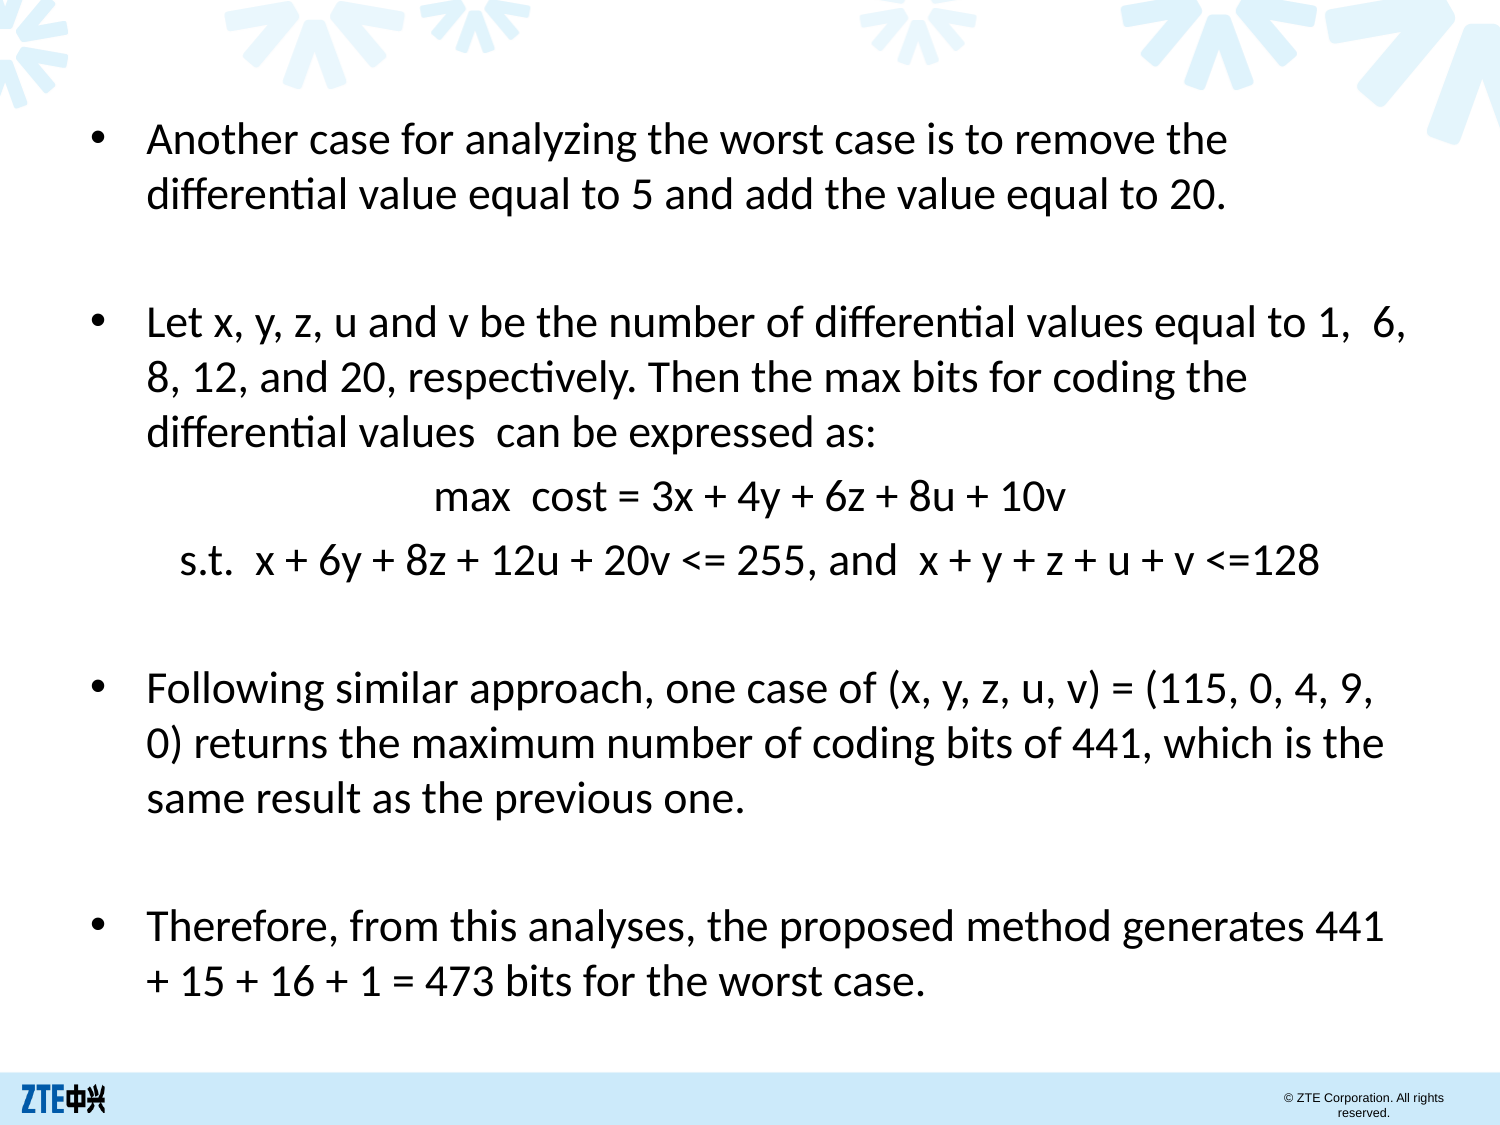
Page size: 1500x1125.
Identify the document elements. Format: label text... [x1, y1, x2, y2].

picture [0, 0, 1500, 1125]
list Another case for analyzing the worst case is to remove the differential value equal to 5 and add the value equal to 20. Let x, y, z, u and v be the number of differential values equal to 1, 6, 8, 12, and 20, respectively. Then the max bits for coding the differential values can be expressed as: max cost = 3x + 4y + 6z + 8u + 10v s.t. x + 6y + 8z + 12u + 20v <= 255, and x + y + z + u + v <=128 Following similar approach, one case of (x, y, z, u, v) = (115, 0, 4, 9, 0) returns the maximum number of coding bits of 441, which is the same result as the previous one. Therefore, from this analyses, the proposed method generates 441 + 15 + 16 + 1 = 473 bits for the worst case. [75, 101, 1425, 1035]
